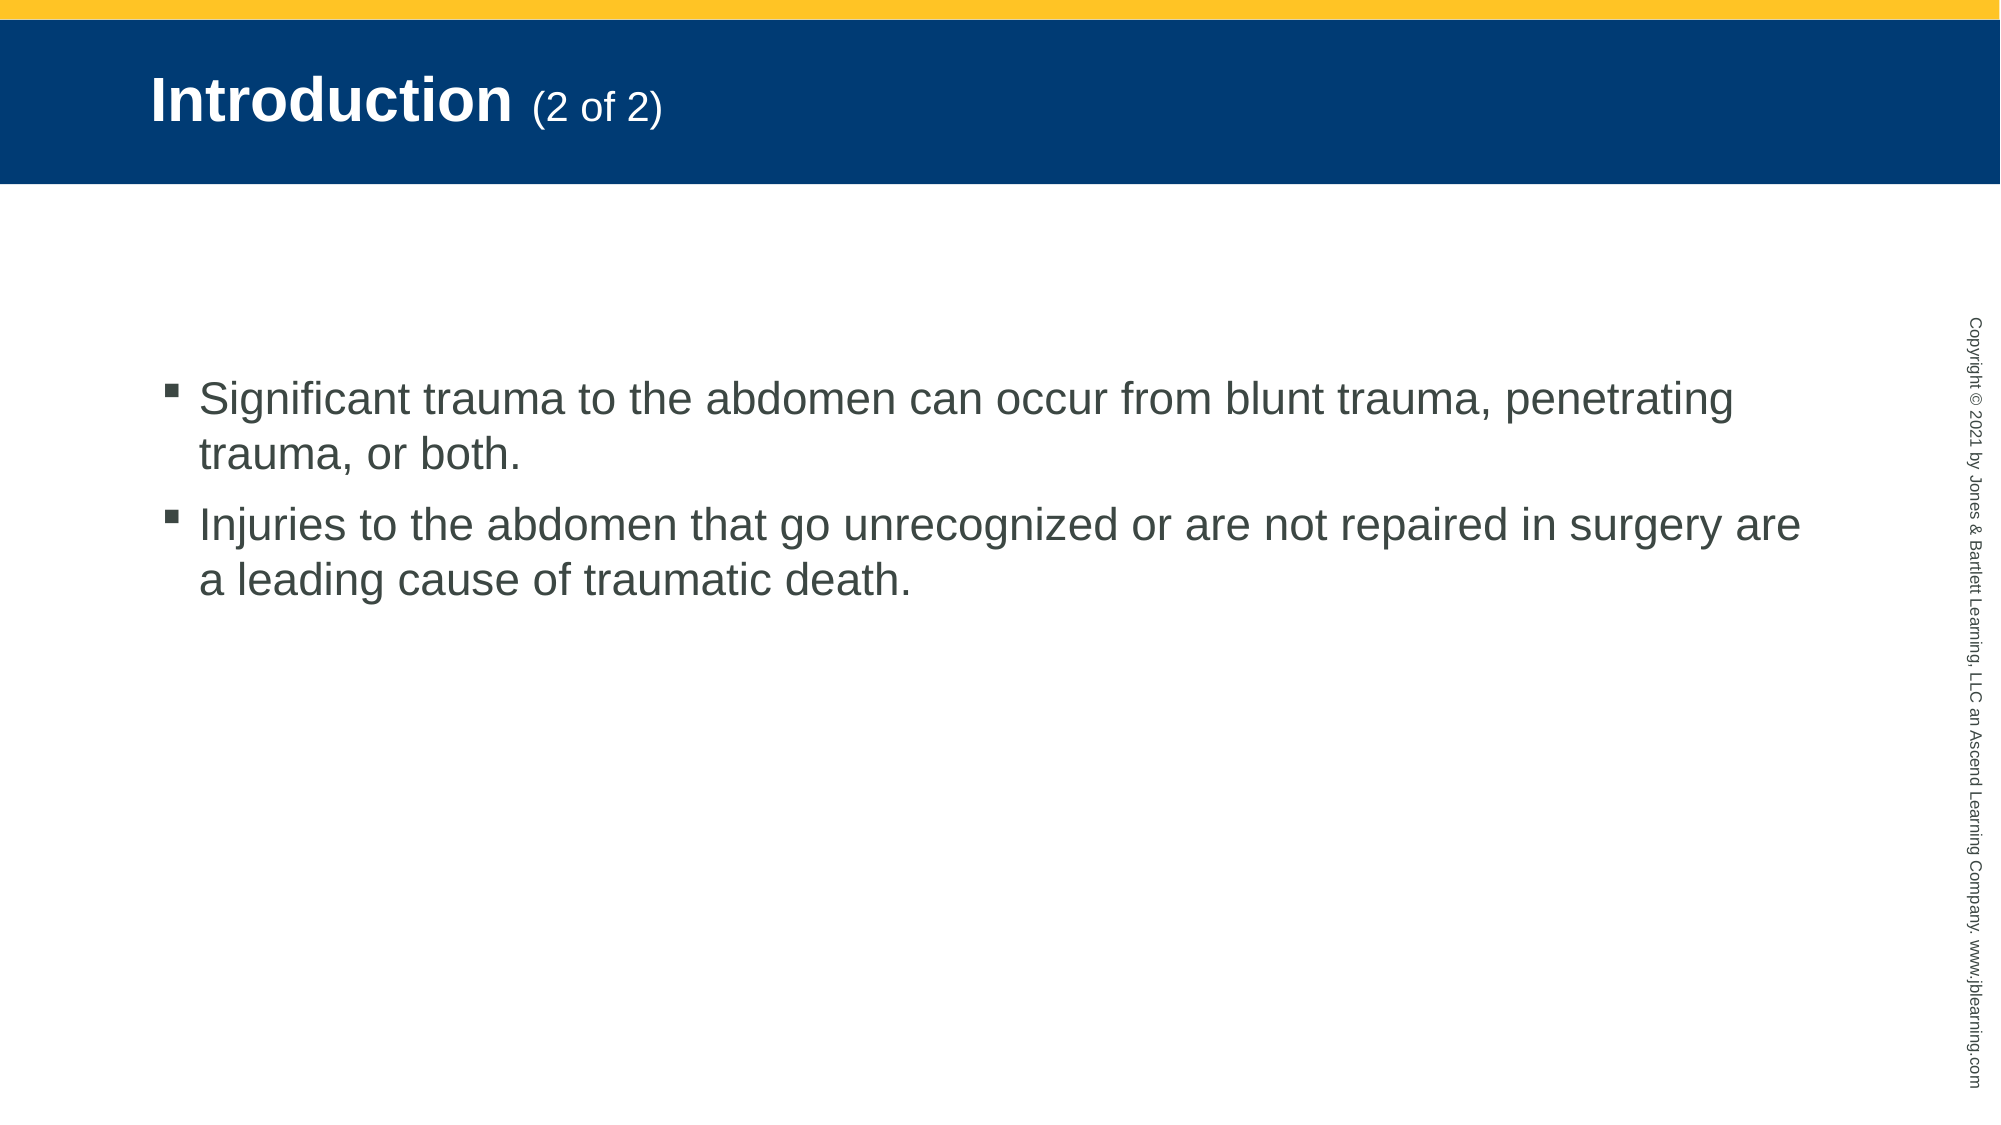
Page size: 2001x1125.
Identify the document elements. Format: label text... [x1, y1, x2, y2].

list Significant trauma to the abdomen can occur from blunt trauma, penetrating trauma, or both. Injuries to the abdomen that go unrecognized or are not repaired in surgery are a leading cause of traumatic death. [146, 361, 1859, 1016]
title Introduction (2 of 2) [0, 19, 2000, 185]
